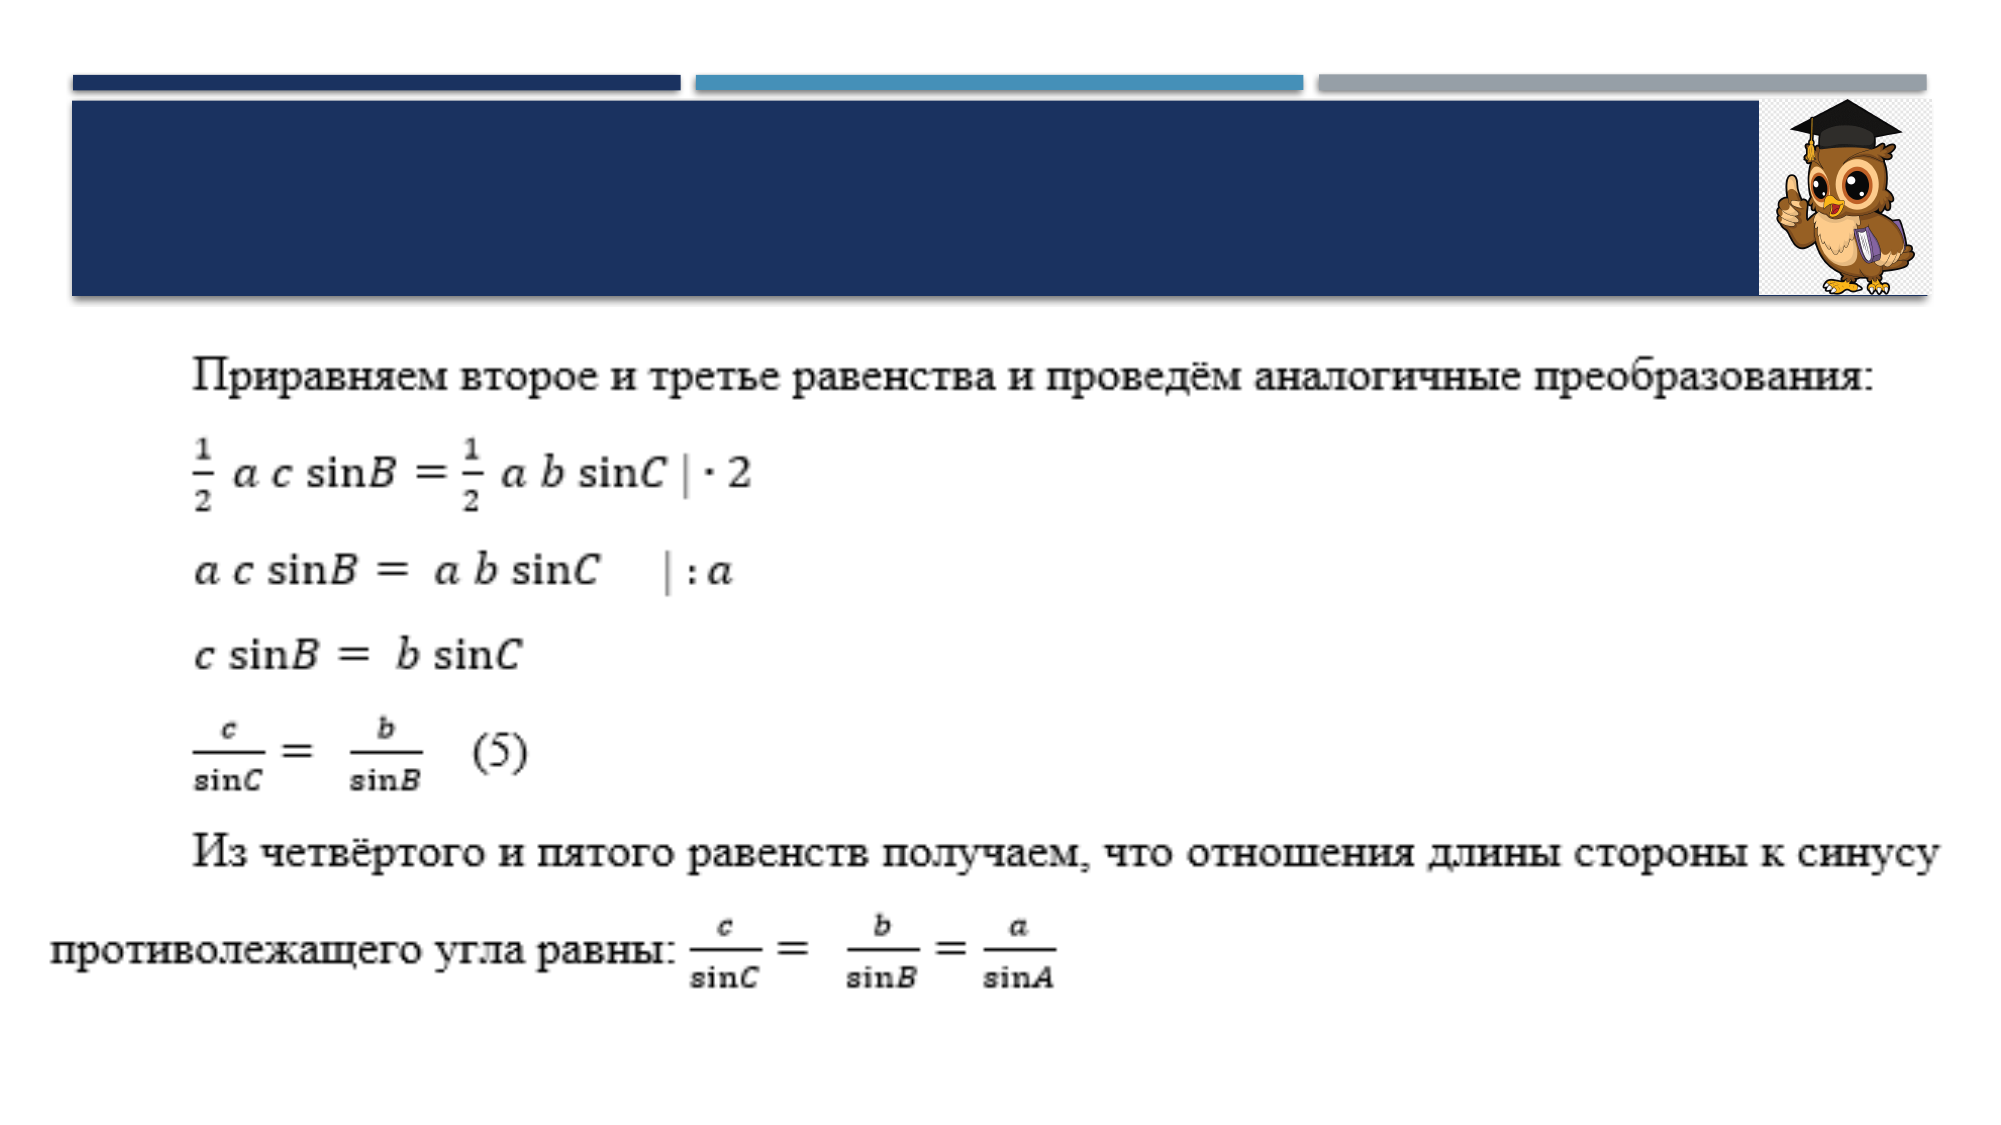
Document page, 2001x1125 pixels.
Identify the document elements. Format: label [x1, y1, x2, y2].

list [27, 321, 1992, 1026]
picture [1759, 99, 1932, 295]
